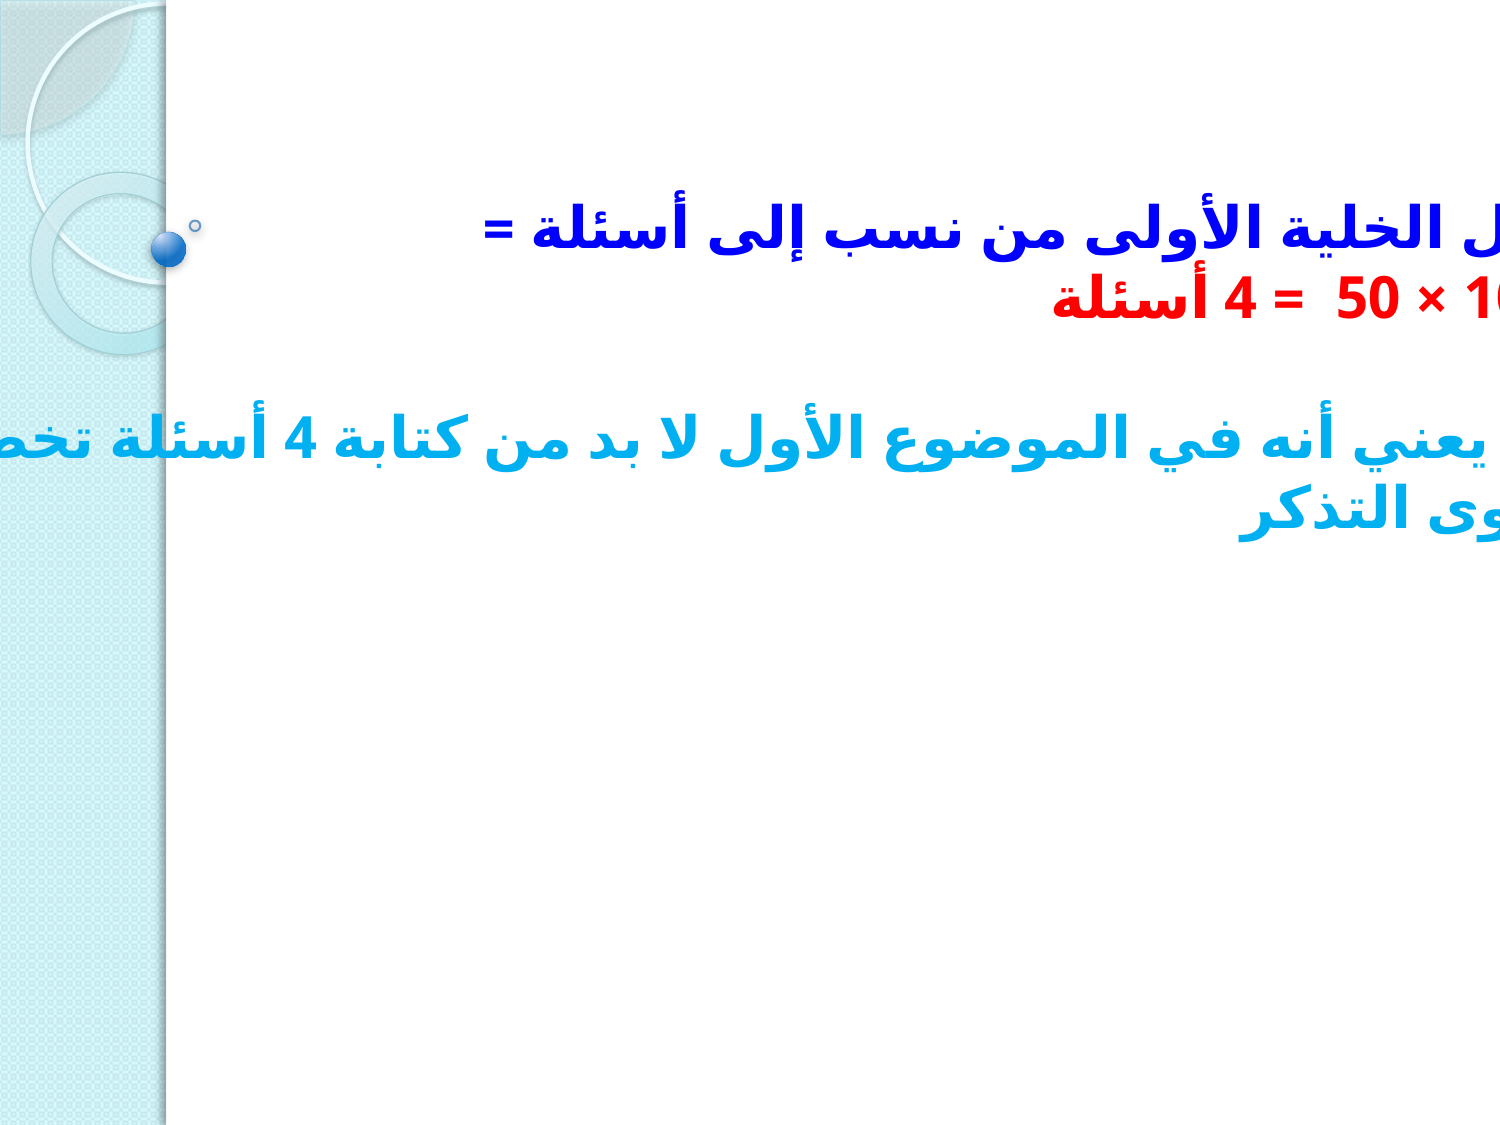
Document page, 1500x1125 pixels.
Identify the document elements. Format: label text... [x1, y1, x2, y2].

text_box تحويل الخلية الأولى من نسب إلى أسئلة = 8/ 100 × 50 = 4 أسئلة وهذا يعني أنه في الموضوع الأول لا بد من كتابة 4 أسئلة تخص مستوى التذكر [0, 112, 1500, 618]
